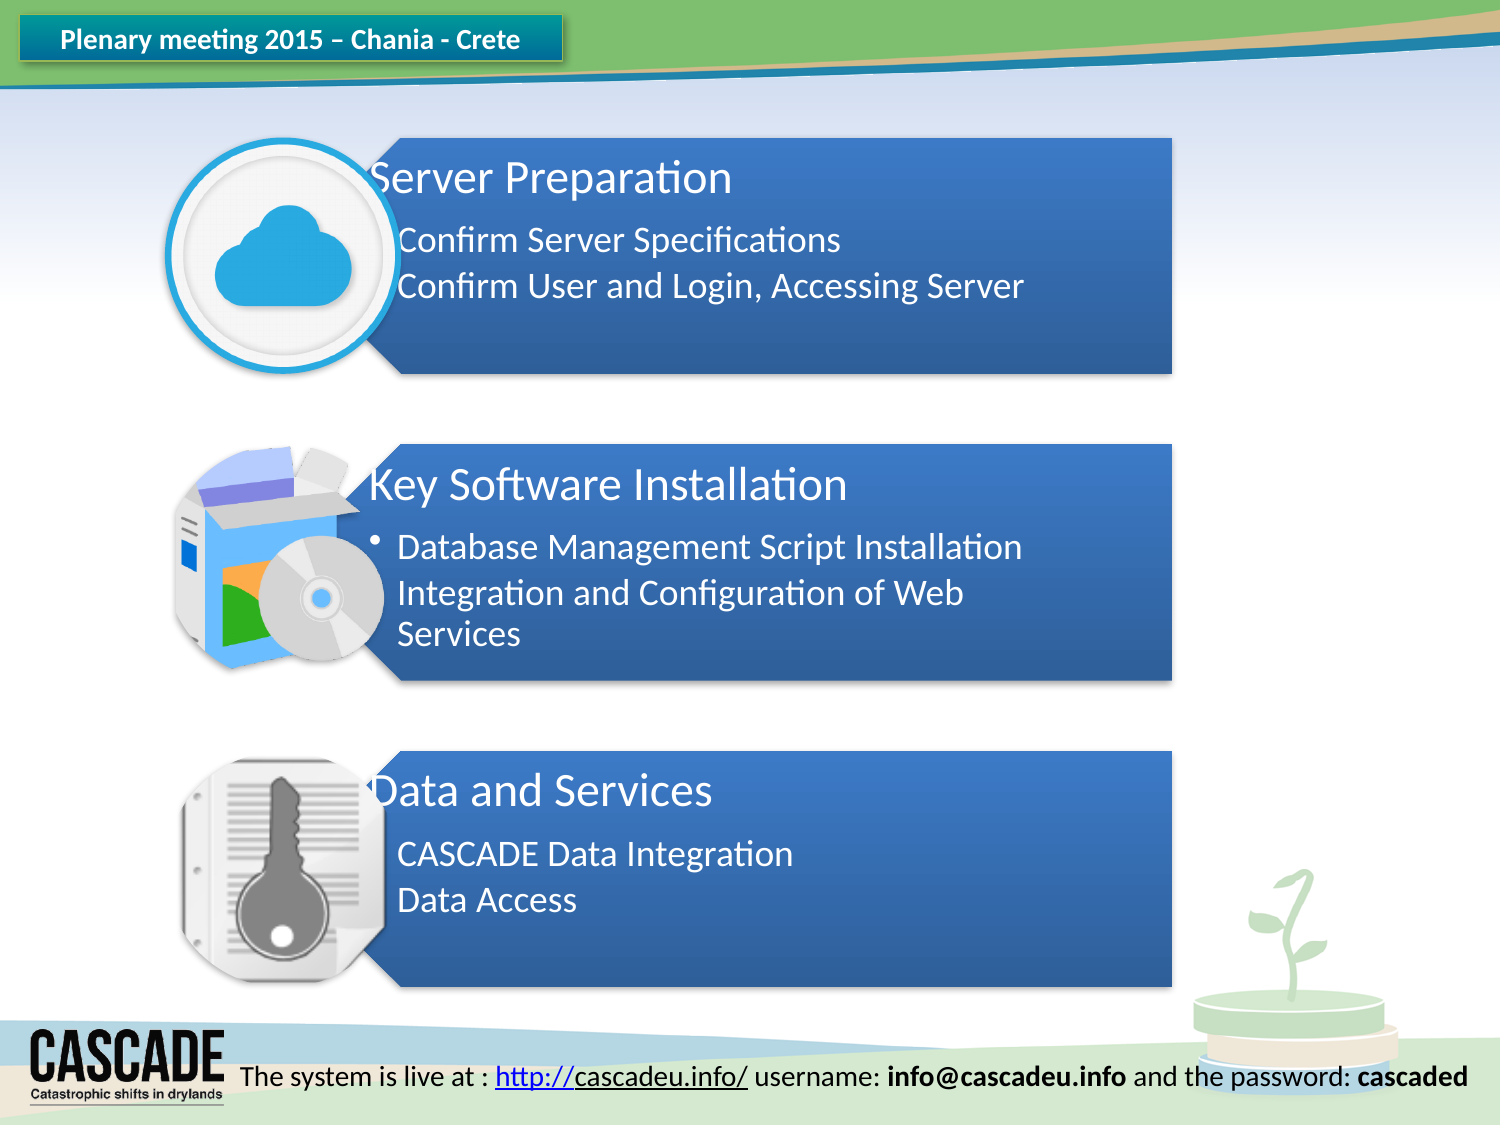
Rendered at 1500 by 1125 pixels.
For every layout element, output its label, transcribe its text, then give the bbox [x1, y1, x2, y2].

text_box The system is live at : http://cascadeu.info/ username: info@cascadeu.info and the password: cascaded [224, 1049, 1488, 1100]
picture [0, 0, 1500, 90]
picture [29, 1029, 224, 1106]
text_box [0, 137, 1338, 988]
